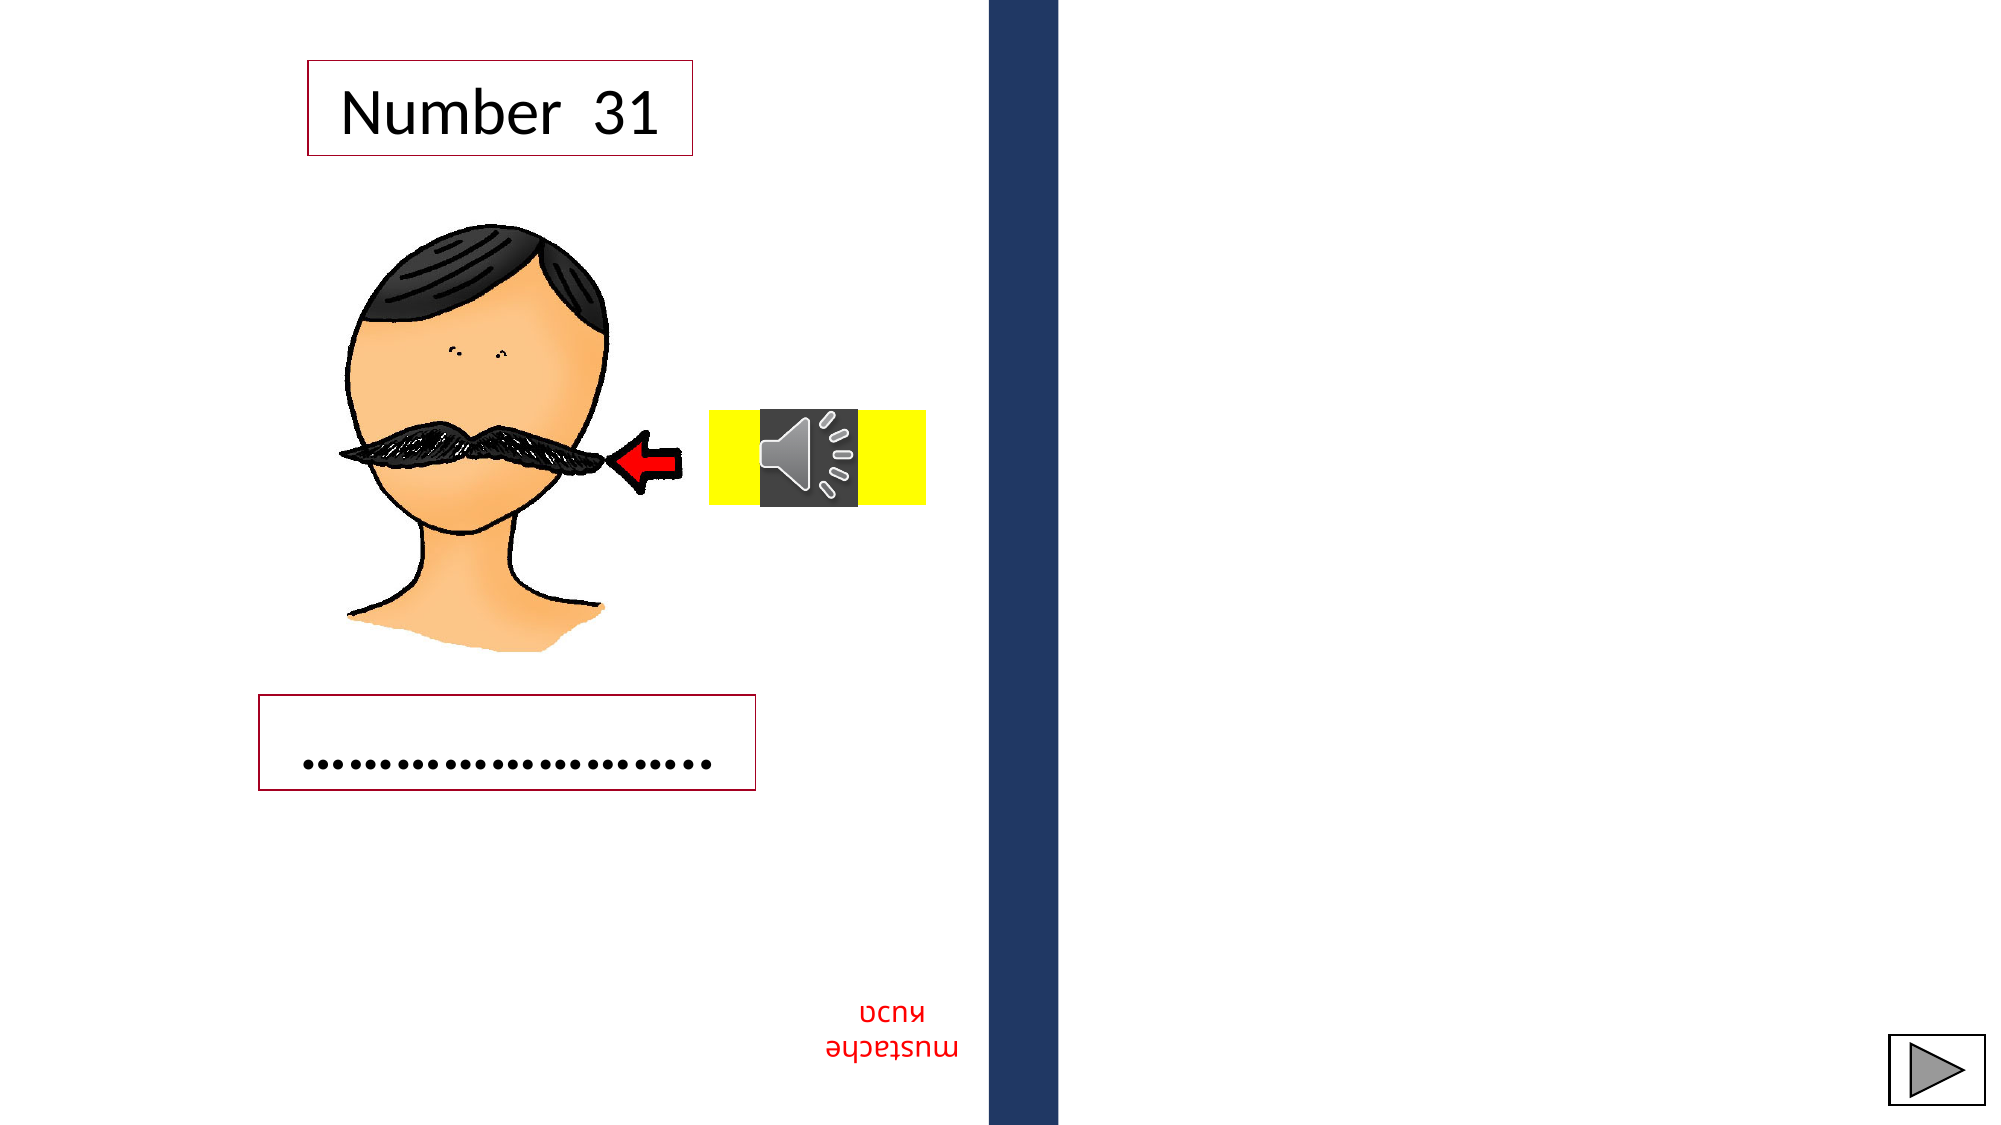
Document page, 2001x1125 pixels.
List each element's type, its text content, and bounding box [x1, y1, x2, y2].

table_header [860, 410, 926, 505]
text_box [1888, 1034, 1986, 1106]
table_header [709, 410, 759, 505]
picture [292, 215, 709, 668]
text_box …………………….. [259, 695, 756, 790]
text_box Number 31 [308, 60, 693, 156]
text_box [988, 0, 1059, 1125]
picture [759, 407, 860, 508]
text_box mustache หนวด [809, 993, 976, 1078]
